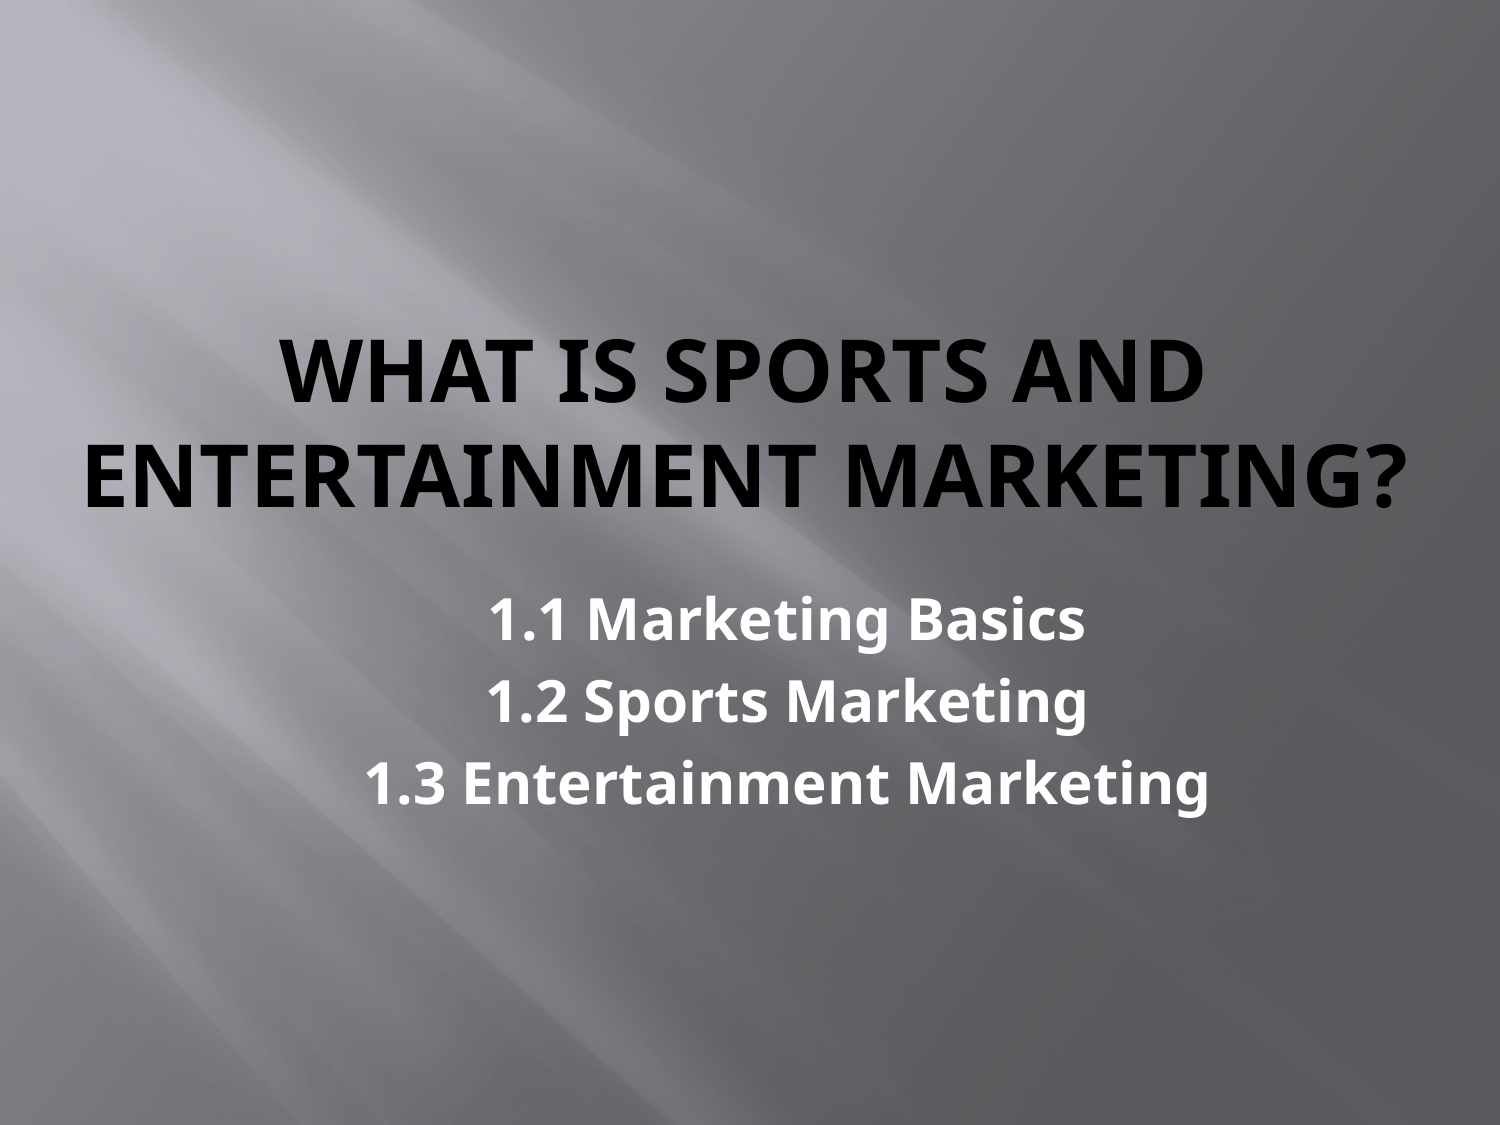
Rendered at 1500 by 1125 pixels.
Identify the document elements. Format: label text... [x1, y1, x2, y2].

title What Is Sports and Entertainment Marketing? [69, 224, 1420, 525]
subtitle 1.1 Marketing Basics 1.2 Sports Marketing 1.3 Entertainment Marketing [187, 575, 1388, 938]
